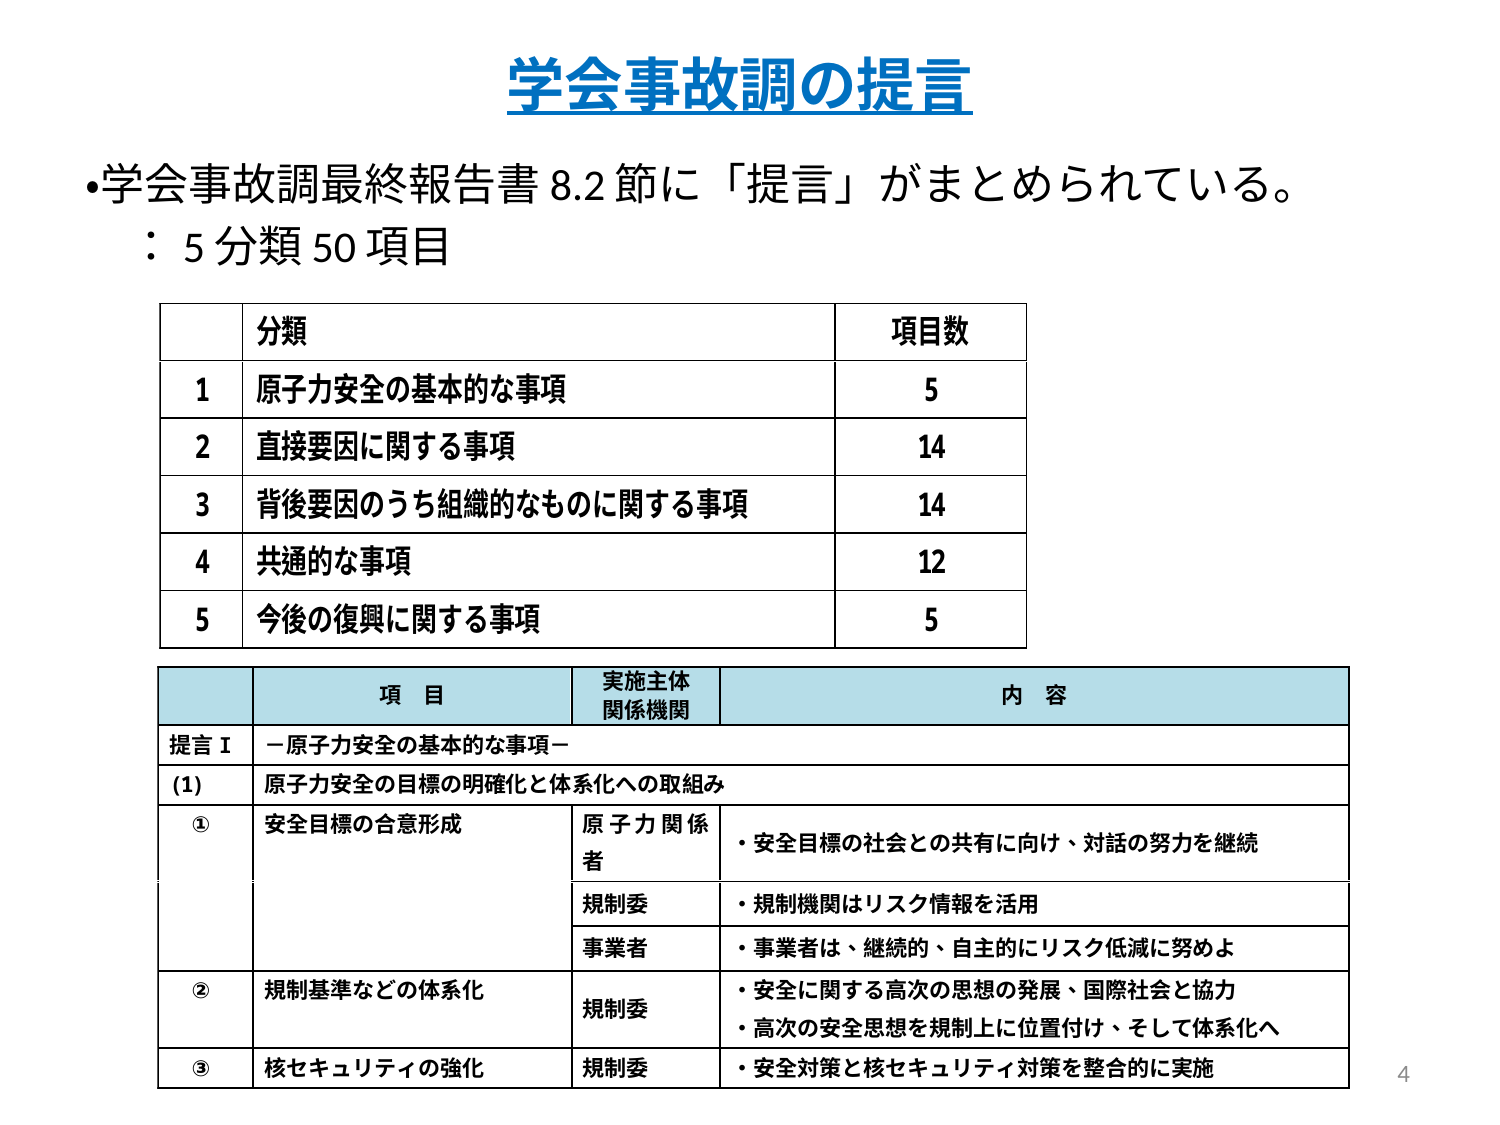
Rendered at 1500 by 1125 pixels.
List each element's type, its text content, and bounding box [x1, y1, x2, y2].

list ・学会事故調最終報告書8.2節に「提言」がまとめられている。 ：5分類50項目 [70, 149, 1421, 315]
picture [156, 302, 1500, 1125]
title 学会事故調の提言 [64, 30, 1415, 135]
